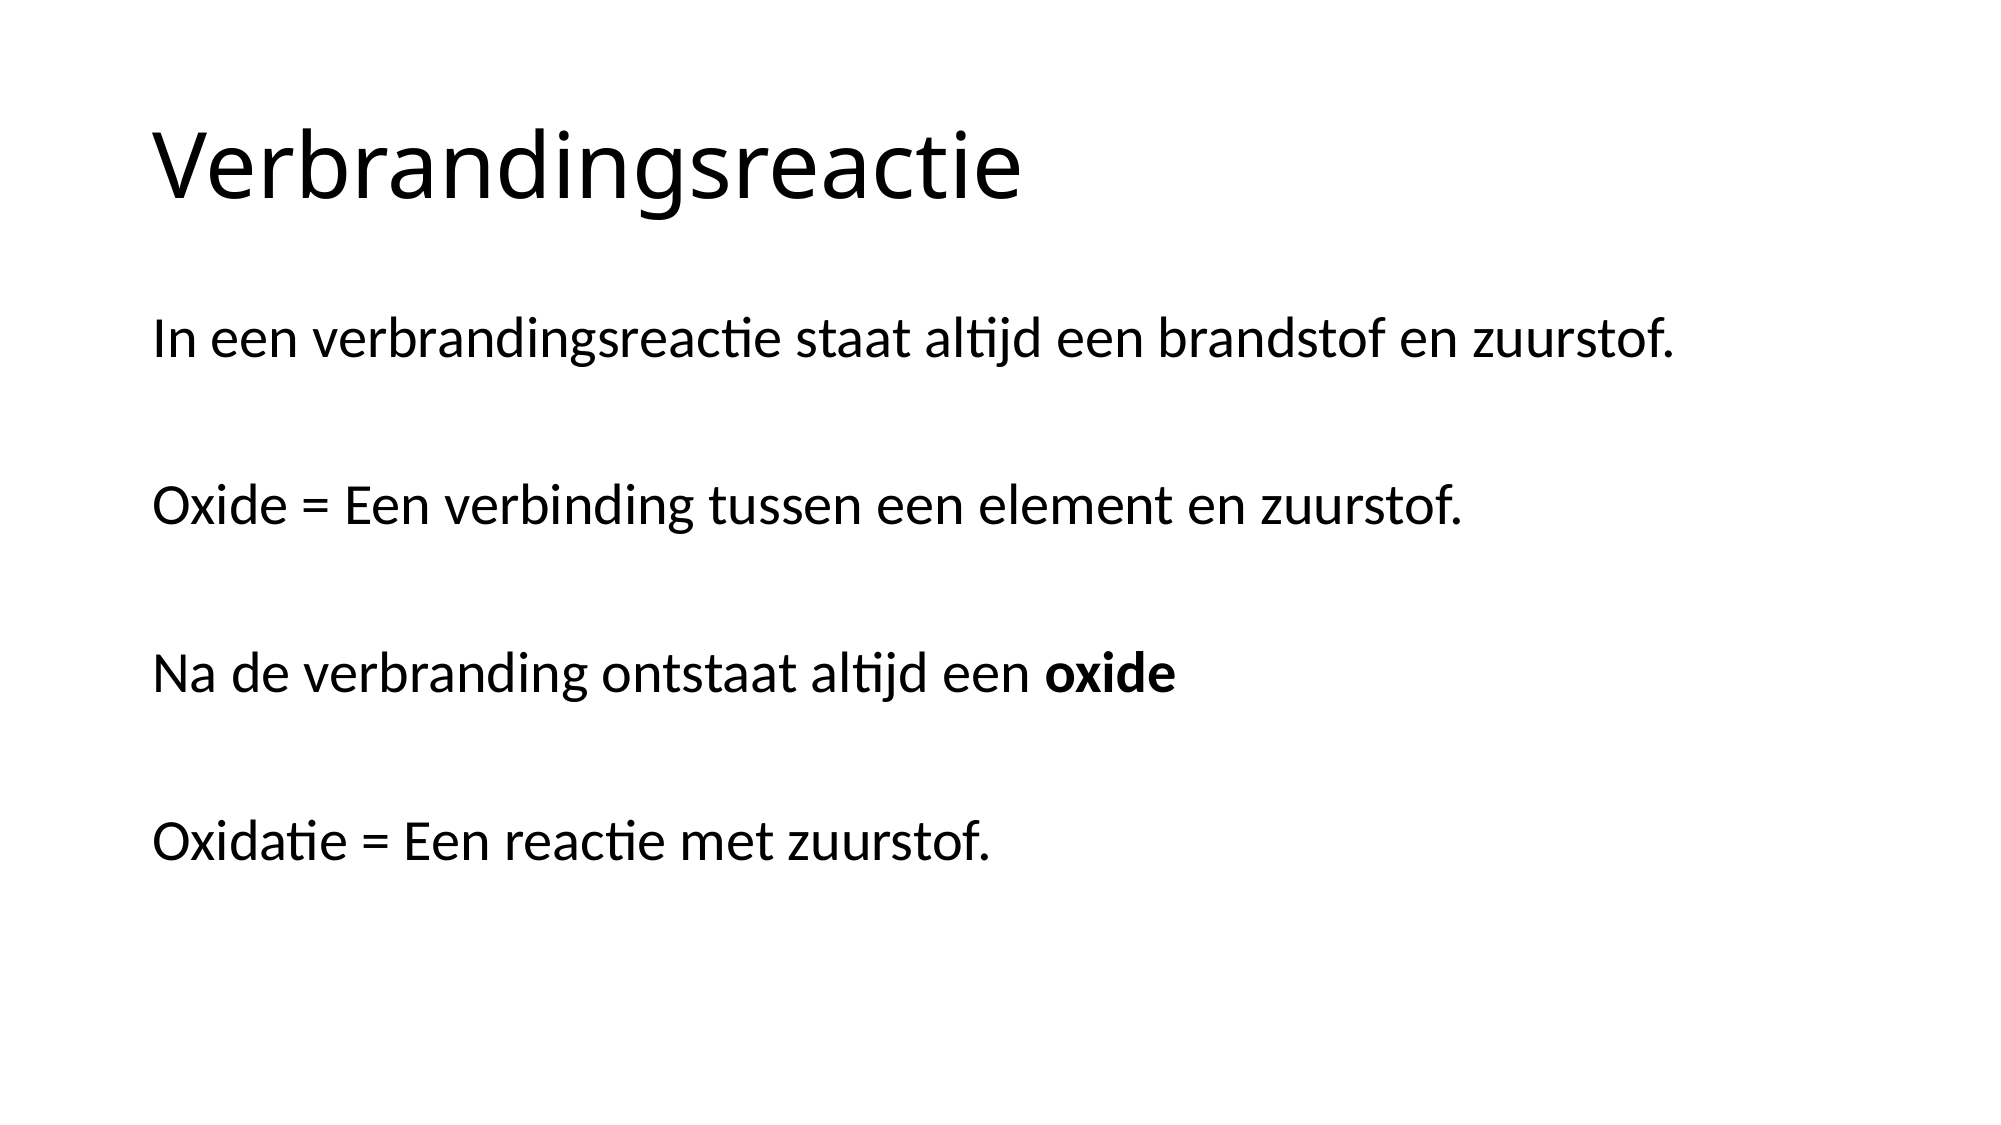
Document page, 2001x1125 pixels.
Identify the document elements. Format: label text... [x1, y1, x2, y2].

list In een verbrandingsreactie staat altijd een brandstof en zuurstof. Oxide = Een verbinding tussen een element en zuurstof. Na de verbranding ontstaat altijd een oxide Oxidatie = Een reactie met zuurstof. [137, 299, 1863, 1014]
title Verbrandingsreactie [137, 59, 1863, 278]
